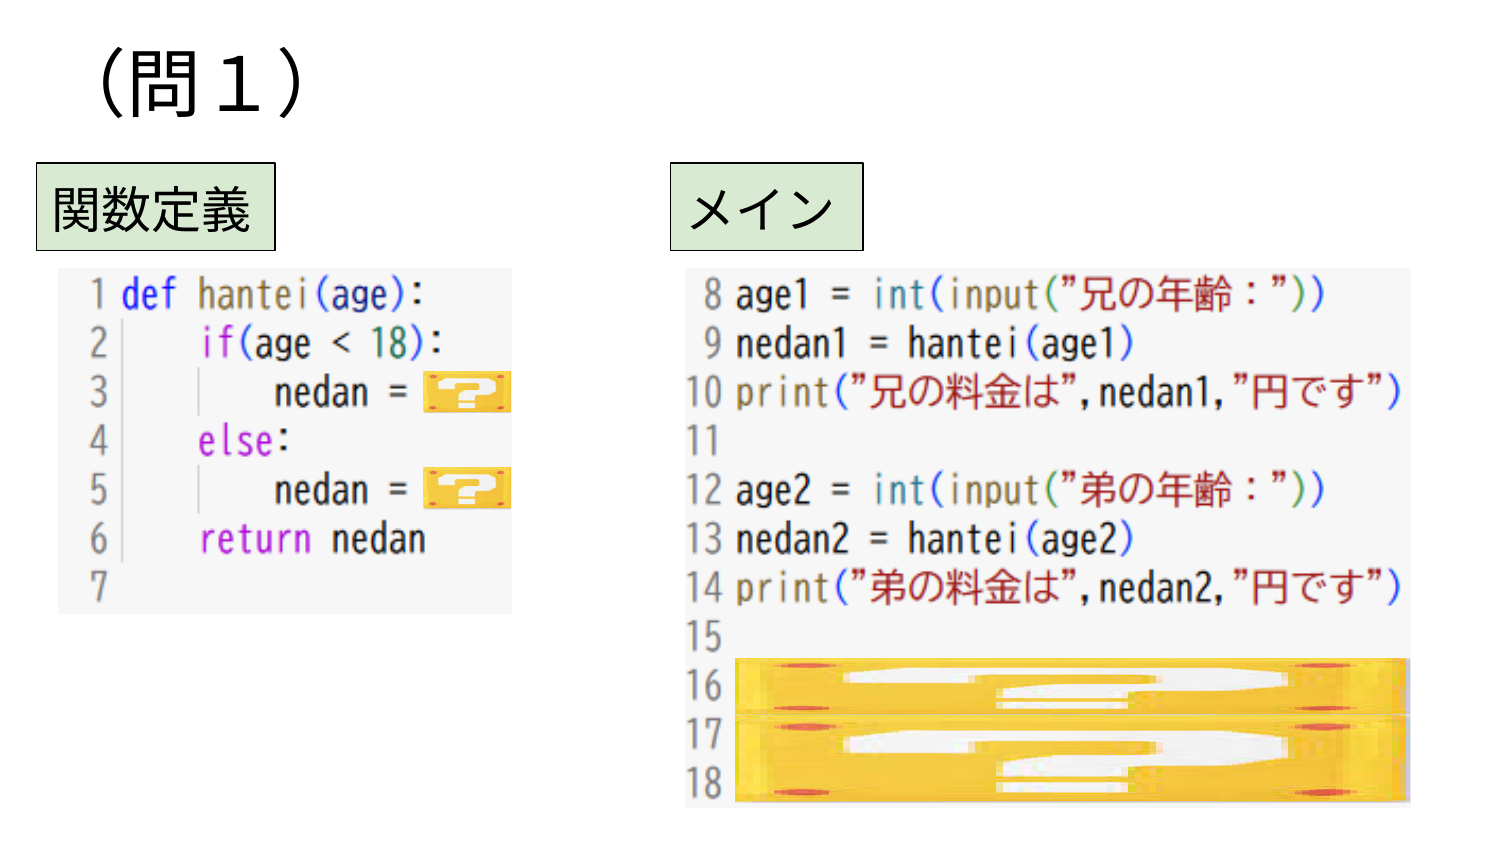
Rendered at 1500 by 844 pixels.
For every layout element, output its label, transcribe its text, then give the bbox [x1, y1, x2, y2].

title （問１） [36, 21, 1435, 131]
text_box 関数定義 [36, 163, 275, 251]
picture [684, 268, 1411, 808]
text_box メイン [670, 163, 863, 251]
picture [58, 268, 512, 614]
